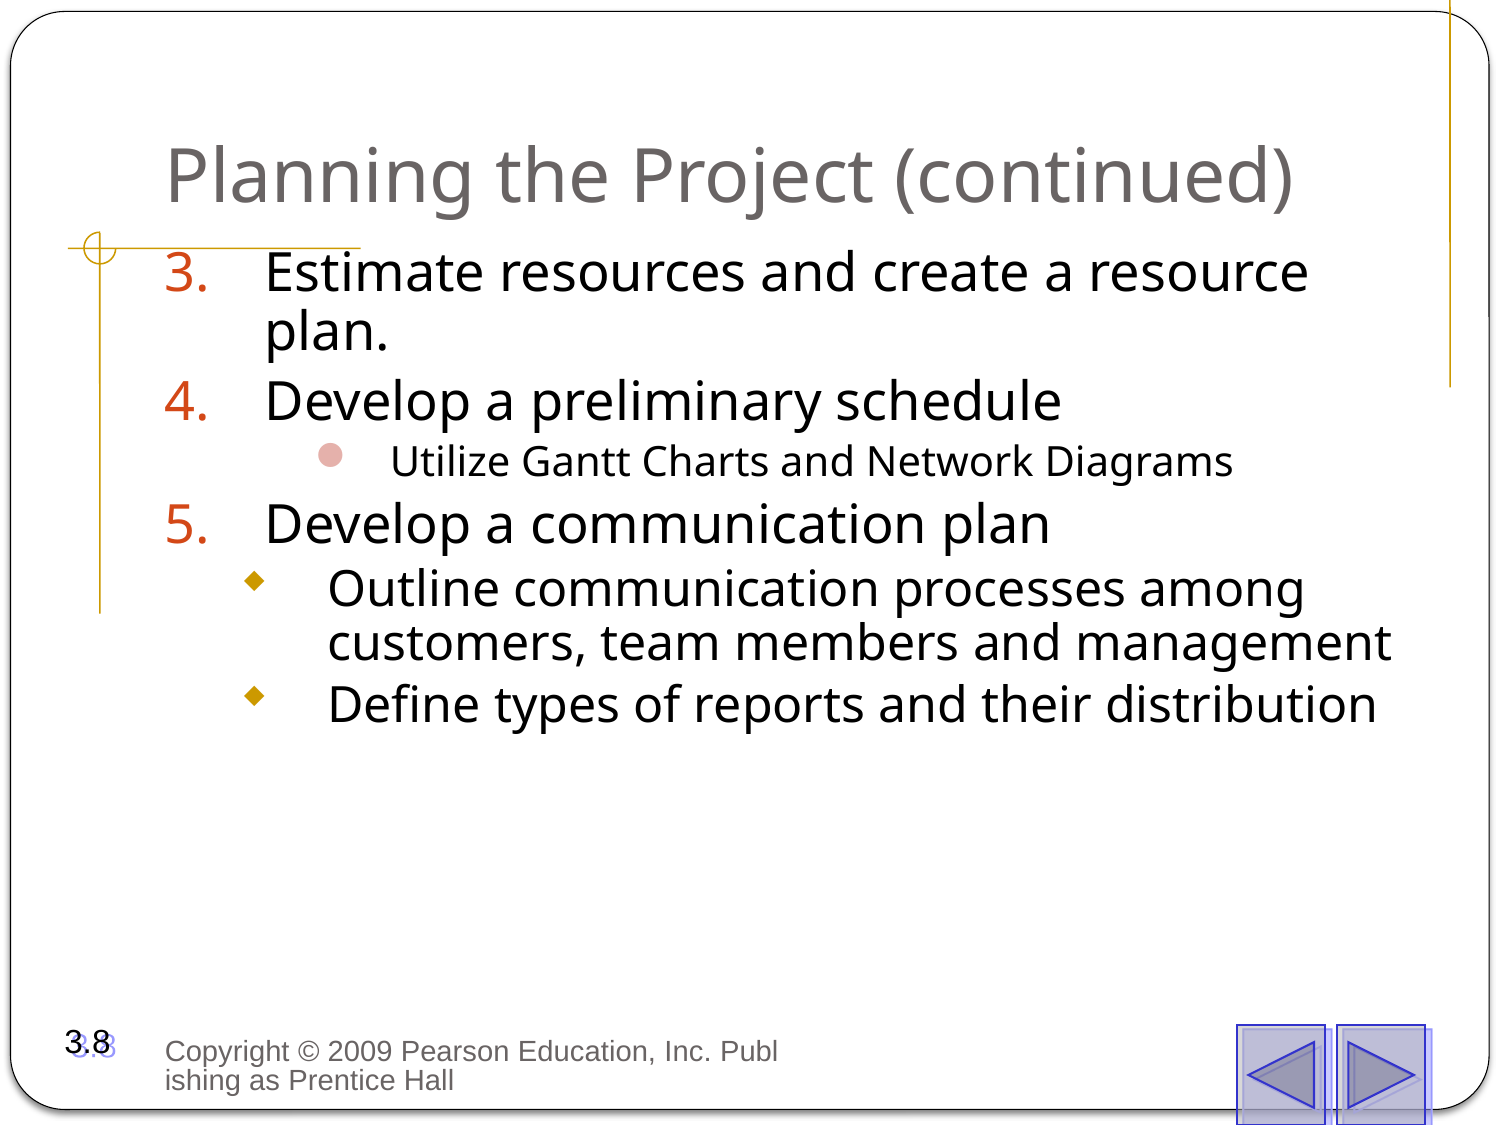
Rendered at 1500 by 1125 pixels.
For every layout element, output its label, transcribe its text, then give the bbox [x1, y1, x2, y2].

text_box 3.8 [37, 1012, 138, 1107]
title Planning the Project (continued) [150, 45, 1425, 233]
footer Copyright © 2009 Pearson Education, Inc. Publishing as Prentice Hall [150, 1012, 800, 1088]
list Estimate resources and create a resource plan. Develop a preliminary schedule Utilize Gantt Charts and Network Diagrams Develop a communication plan Outline communication processes among customers, team members and management Define types of reports and their distribution [150, 237, 1425, 988]
